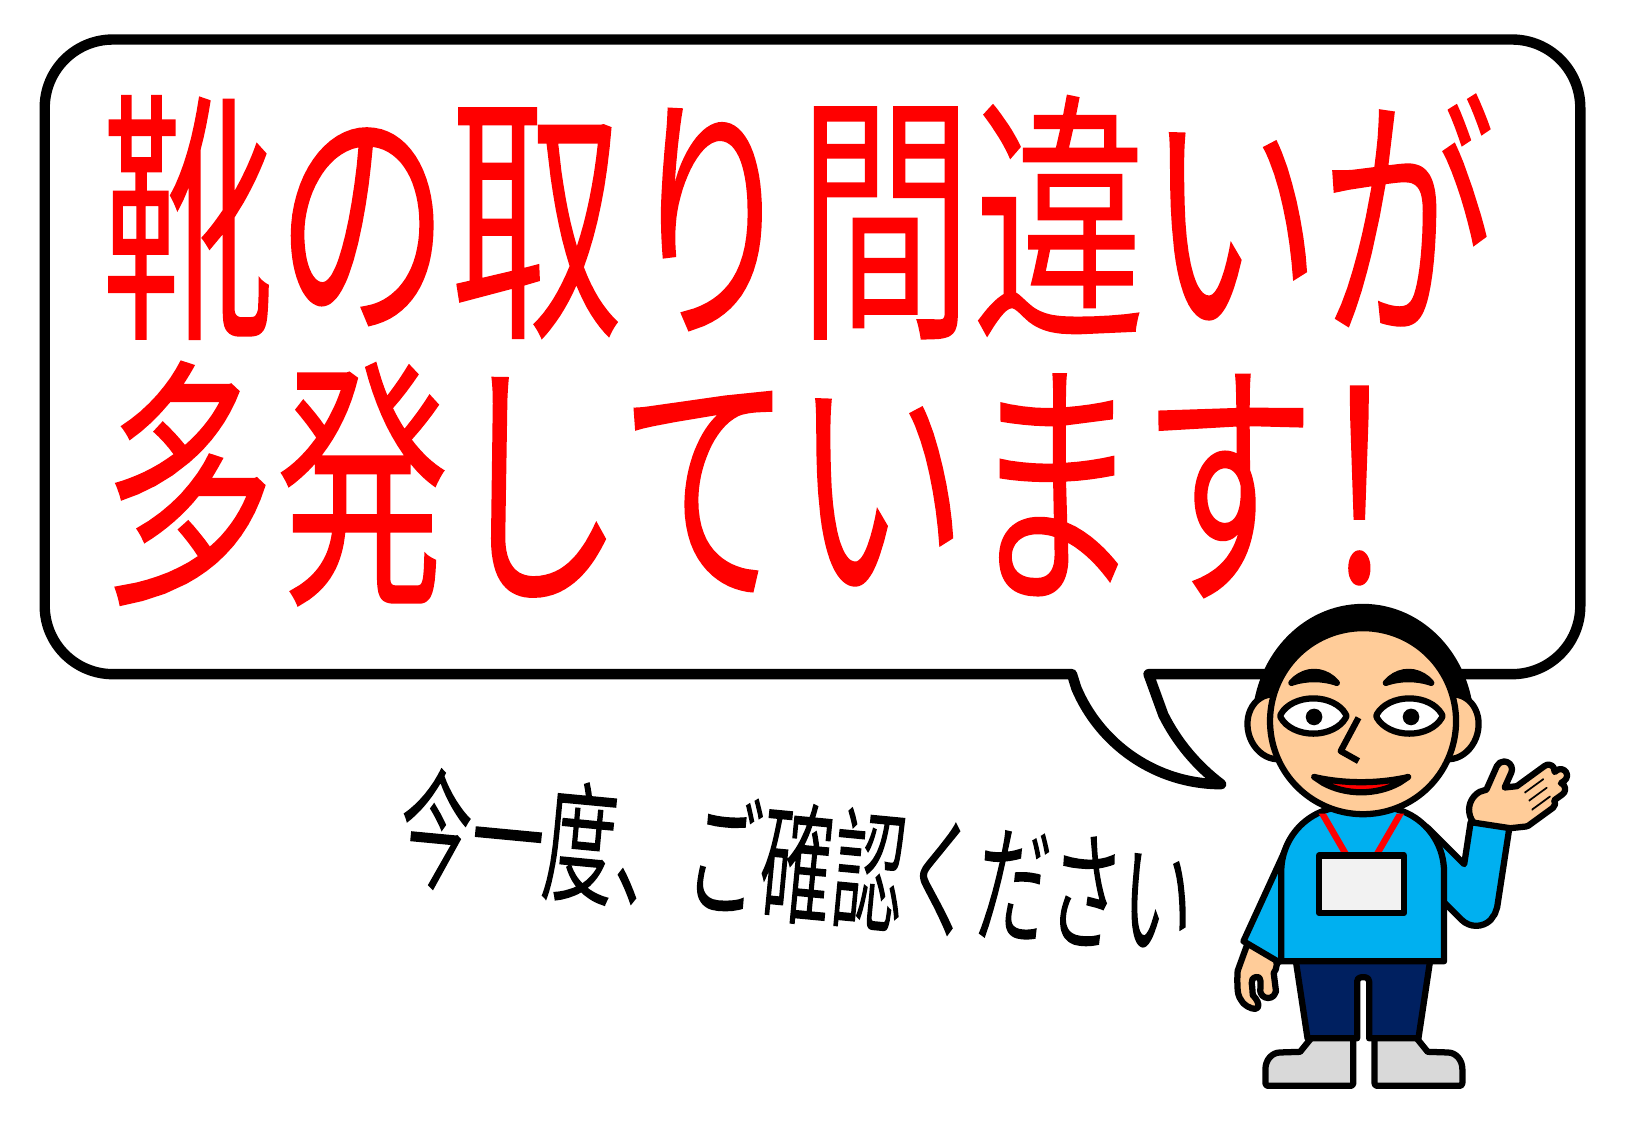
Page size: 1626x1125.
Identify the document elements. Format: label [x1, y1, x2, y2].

text_box [42, 37, 1583, 787]
text_box [1226, 606, 1559, 1086]
